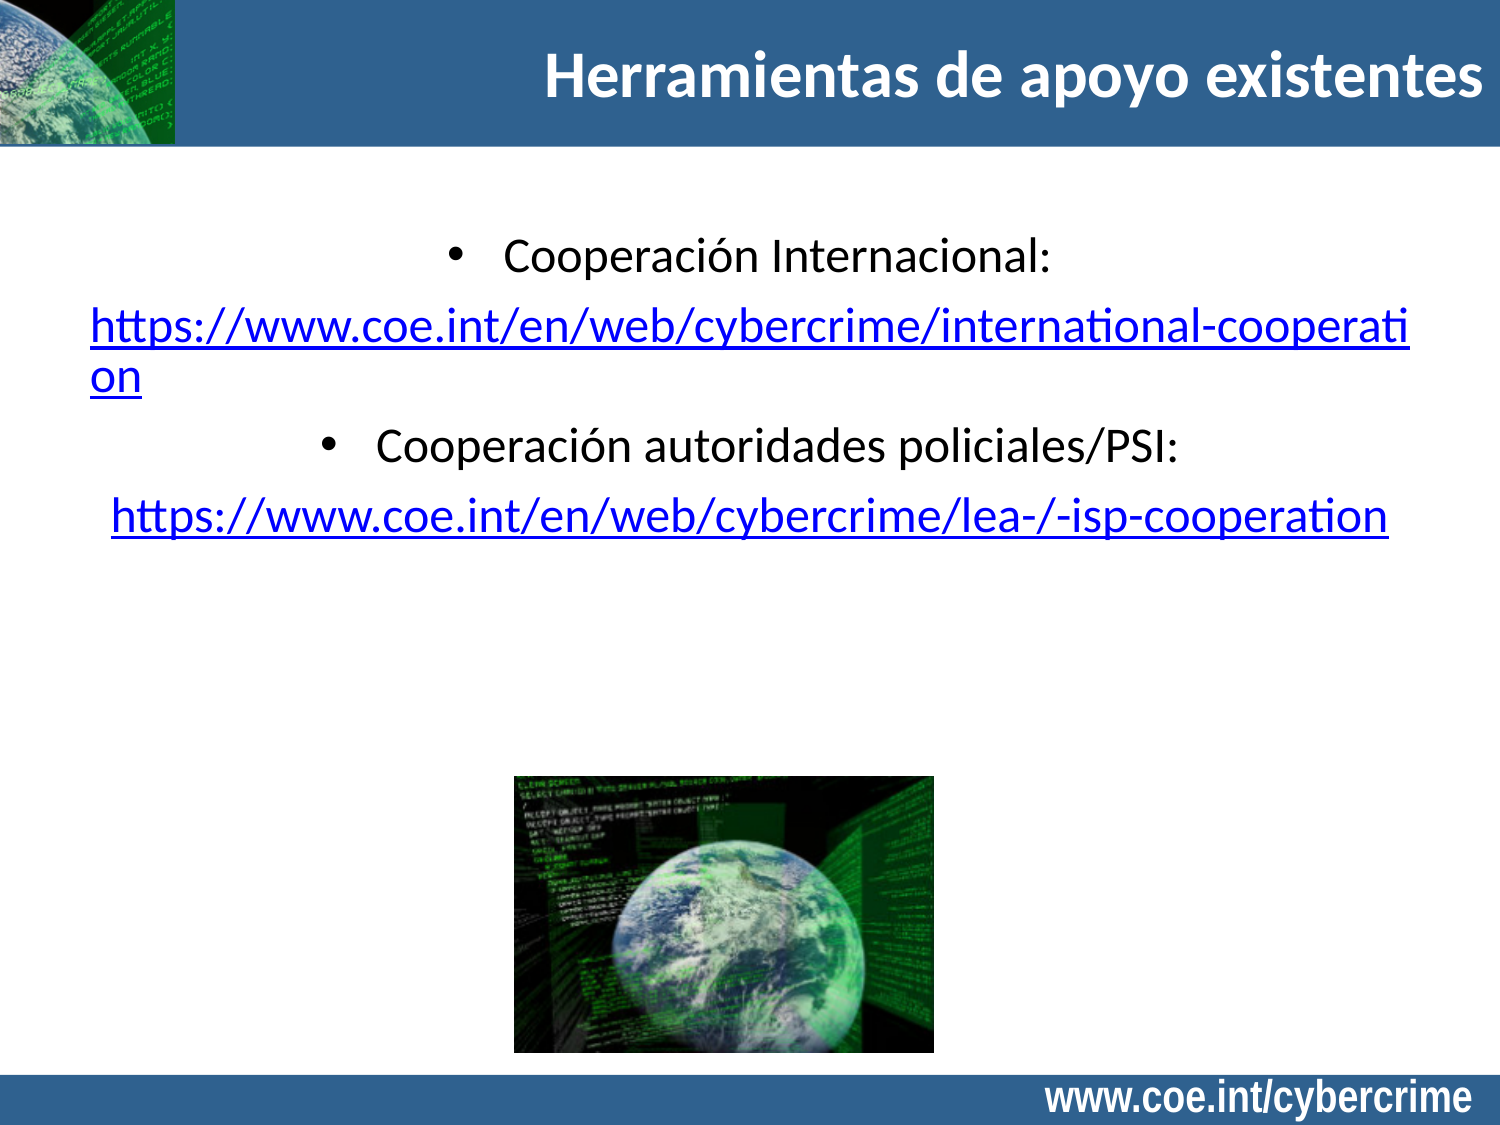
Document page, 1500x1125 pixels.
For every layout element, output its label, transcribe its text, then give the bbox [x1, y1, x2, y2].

text_box Herramientas de apoyo existentes [177, 0, 1500, 149]
text_box [0, 1073, 1030, 1125]
text_box www.coe.int/cybercrime [1030, 1059, 1500, 1125]
picture [514, 775, 934, 1053]
picture [0, 0, 175, 144]
text_box Cooperación Internacional: https://www.coe.int/en/web/cybercrime/international-cooperation Cooperación autoridades policiales/PSI: https://www.coe.int/en/web/cybercrime/lea-/-isp-cooperation [74, 215, 1425, 869]
